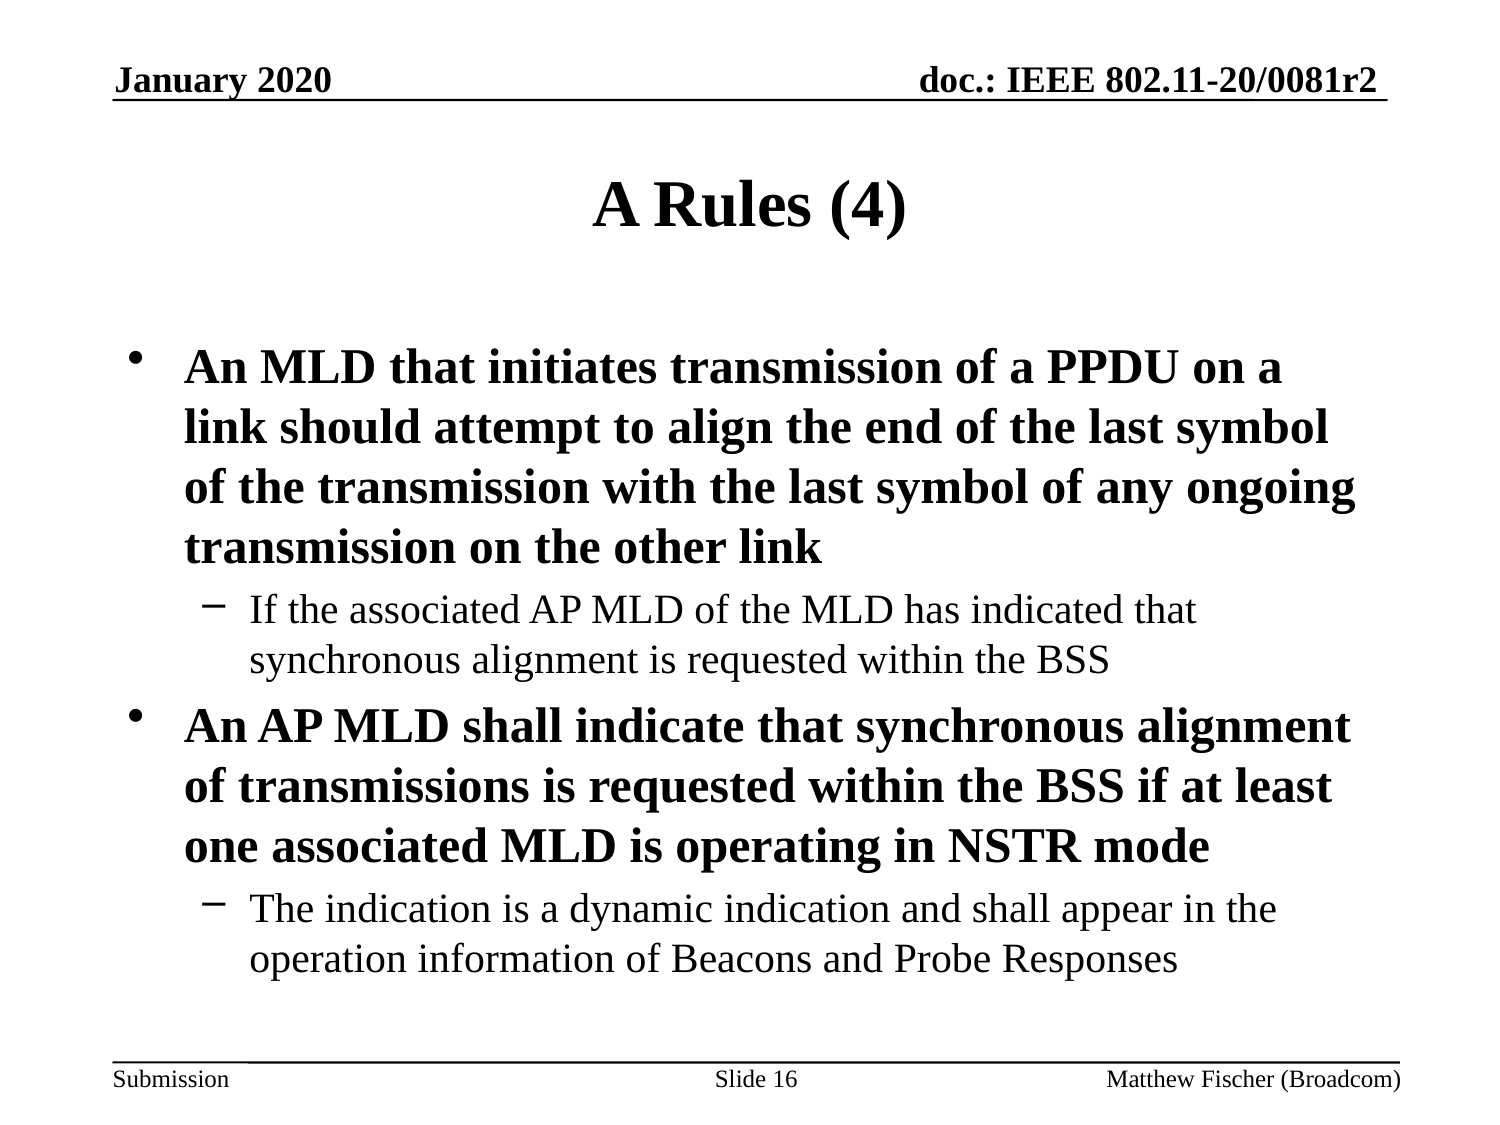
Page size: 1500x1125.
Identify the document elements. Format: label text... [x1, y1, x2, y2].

slide_number Slide 16 [712, 1061, 800, 1093]
title A Rules (4) [112, 112, 1388, 288]
footer Matthew Fischer (Broadcom) [1102, 1061, 1402, 1093]
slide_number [114, 54, 335, 101]
list An MLD that initiates transmission of a PPDU on a link should attempt to align the end of the last symbol of the transmission with the last symbol of any ongoing transmission on the other link If the associated AP MLD of the MLD has indicated that synchronous alignment is requested within the BSS An AP MLD shall indicate that synchronous alignment of transmissions is requested within the BSS if at least one associated MLD is operating in NSTR mode The indication is a dynamic indication and shall appear in the operation information of Beacons and Probe Responses [112, 326, 1388, 1002]
